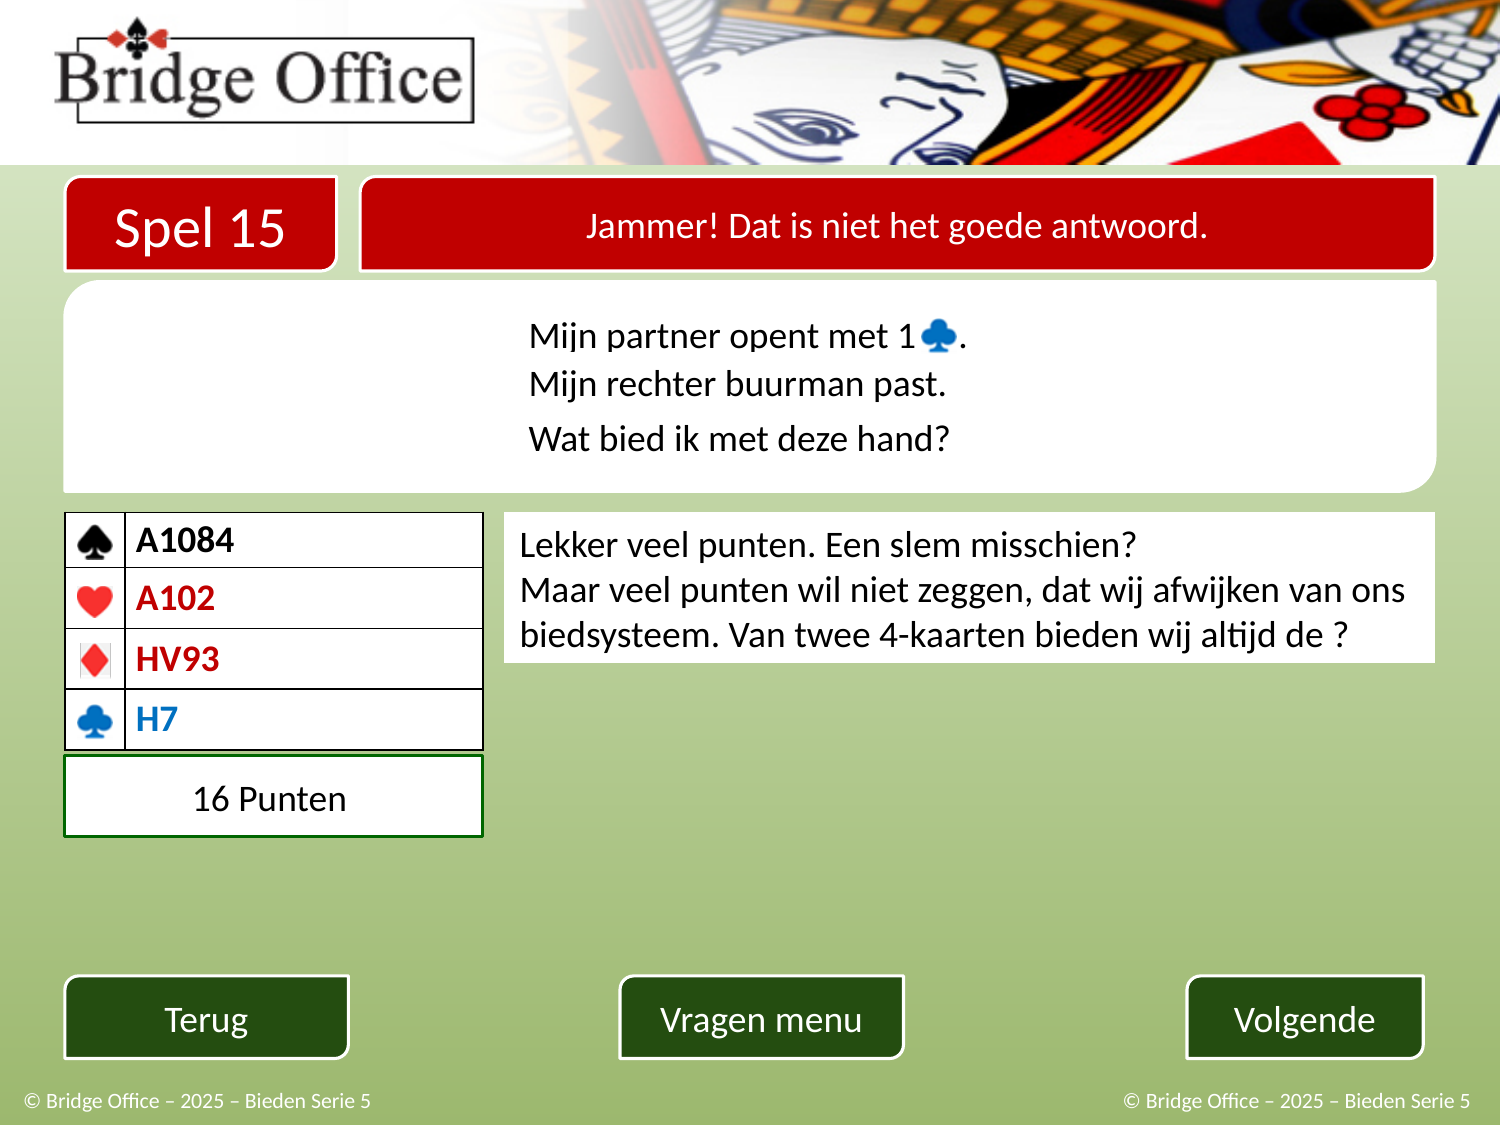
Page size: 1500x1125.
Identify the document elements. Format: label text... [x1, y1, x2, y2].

text_box Spel 15 [63, 179, 339, 273]
table_header A1084 [126, 513, 482, 567]
text_box Wat bied ik met deze hand? [513, 406, 987, 467]
picture [920, 318, 957, 354]
text_box 16 Punten [63, 754, 484, 838]
picture [77, 585, 114, 618]
table_cell [66, 690, 124, 749]
picture [77, 643, 114, 679]
table_cell [66, 568, 124, 628]
picture [77, 524, 114, 561]
text_box Jammer! Dat is niet het goede antwoord. [358, 179, 1437, 273]
picture [77, 703, 114, 740]
text_box Vragen menu [618, 974, 906, 1061]
table_header [66, 513, 124, 567]
table_cell [66, 629, 124, 688]
text_box [63, 280, 1437, 493]
text_box Volgende [1185, 974, 1425, 1061]
table_cell HV93 [126, 629, 482, 688]
text_box Terug [63, 974, 350, 1061]
text_box Mijn rechter buurman past. [513, 352, 987, 406]
text_box © Bridge Office – 2025 – Bieden Serie 5 [8, 1079, 393, 1121]
table_cell H7 [126, 690, 482, 749]
picture [0, 0, 1500, 166]
text_box Lekker veel punten. Een slem misschien? Maar veel punten wil niet zeggen, dat wij afwijken van ons biedsysteem. Van twee 4-kaarten bieden wij altijd de ? [504, 512, 1435, 663]
table_cell A102 [126, 568, 482, 628]
text_box © Bridge Office – 2025 – Bieden Serie 5 [1107, 1079, 1500, 1121]
text_box Mijn partner opent met 1 . [513, 303, 1022, 364]
